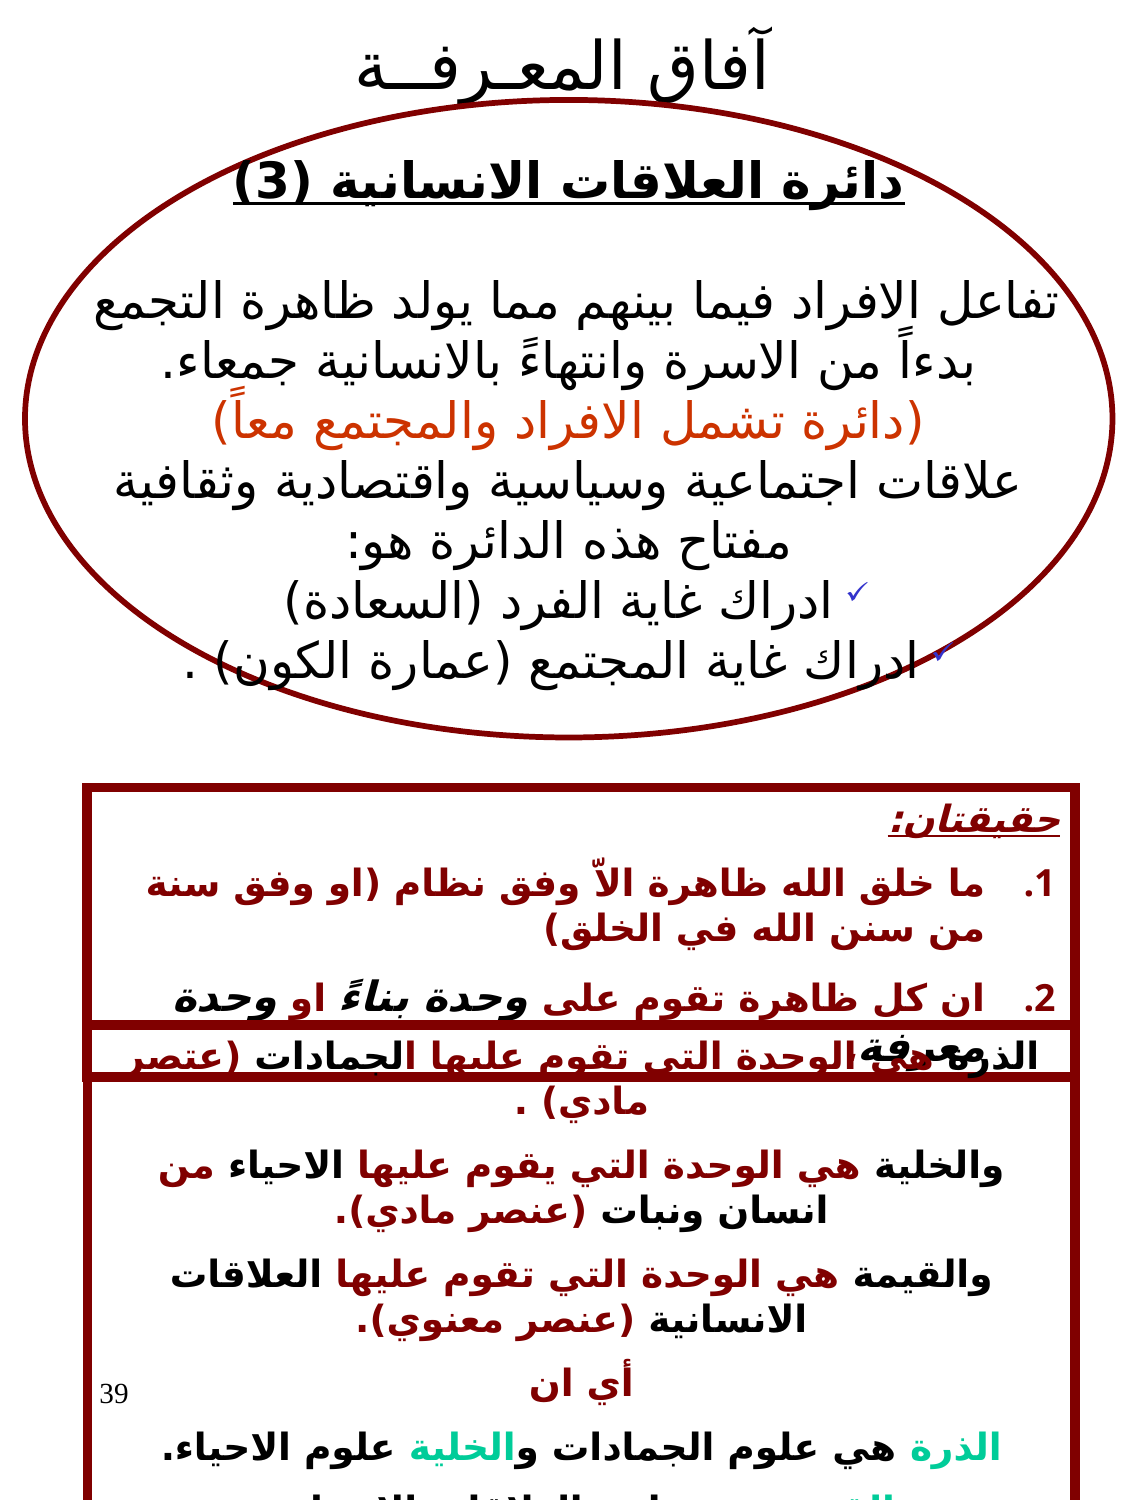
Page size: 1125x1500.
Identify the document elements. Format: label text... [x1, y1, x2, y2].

title آفاق المعـرفــة [84, 24, 1041, 101]
text_box الذرة هي الوحدة التي تقوم عليها الجمادات (عتصر مادي) . والخلية هي الوحدة التي يقوم عليها الاحياء من انسان ونبات (عنصر مادي). والقيمة هي الوحدة التي تقوم عليها العلاقات الانسانية (عنصر معنوي). أي ان الذرة هي علوم الجمادات والخلية علوم الاحياء. والقيمة هي علوم العلاقات الانسانية. [87, 1024, 1075, 1500]
text_box حقيقتان: ما خلق الله ظاهرة الاّ وفق نظام (او وفق سنة من سنن الله في الخلق) ان كل ظاهرة تقوم على وحدة بناءً او وحدة معرفة. [87, 787, 1075, 1024]
text_box دائرة العلاقات الانسانية (3) تفاعل الافراد فيما بينهم مما يولد ظاهرة التجمع بدءاً من الاسرة وانتهاءً بالانسانية جمعاء. (دائرة تشمل الافراد والمجتمع معاً) علاقات اجتماعية وسياسية واقتصادية وثقافية مفتاح هذه الدائرة هو: ادراك غاية الفرد (السعادة) ادراك غاية المجتمع (عمارة الكون) . [24, 99, 1113, 738]
